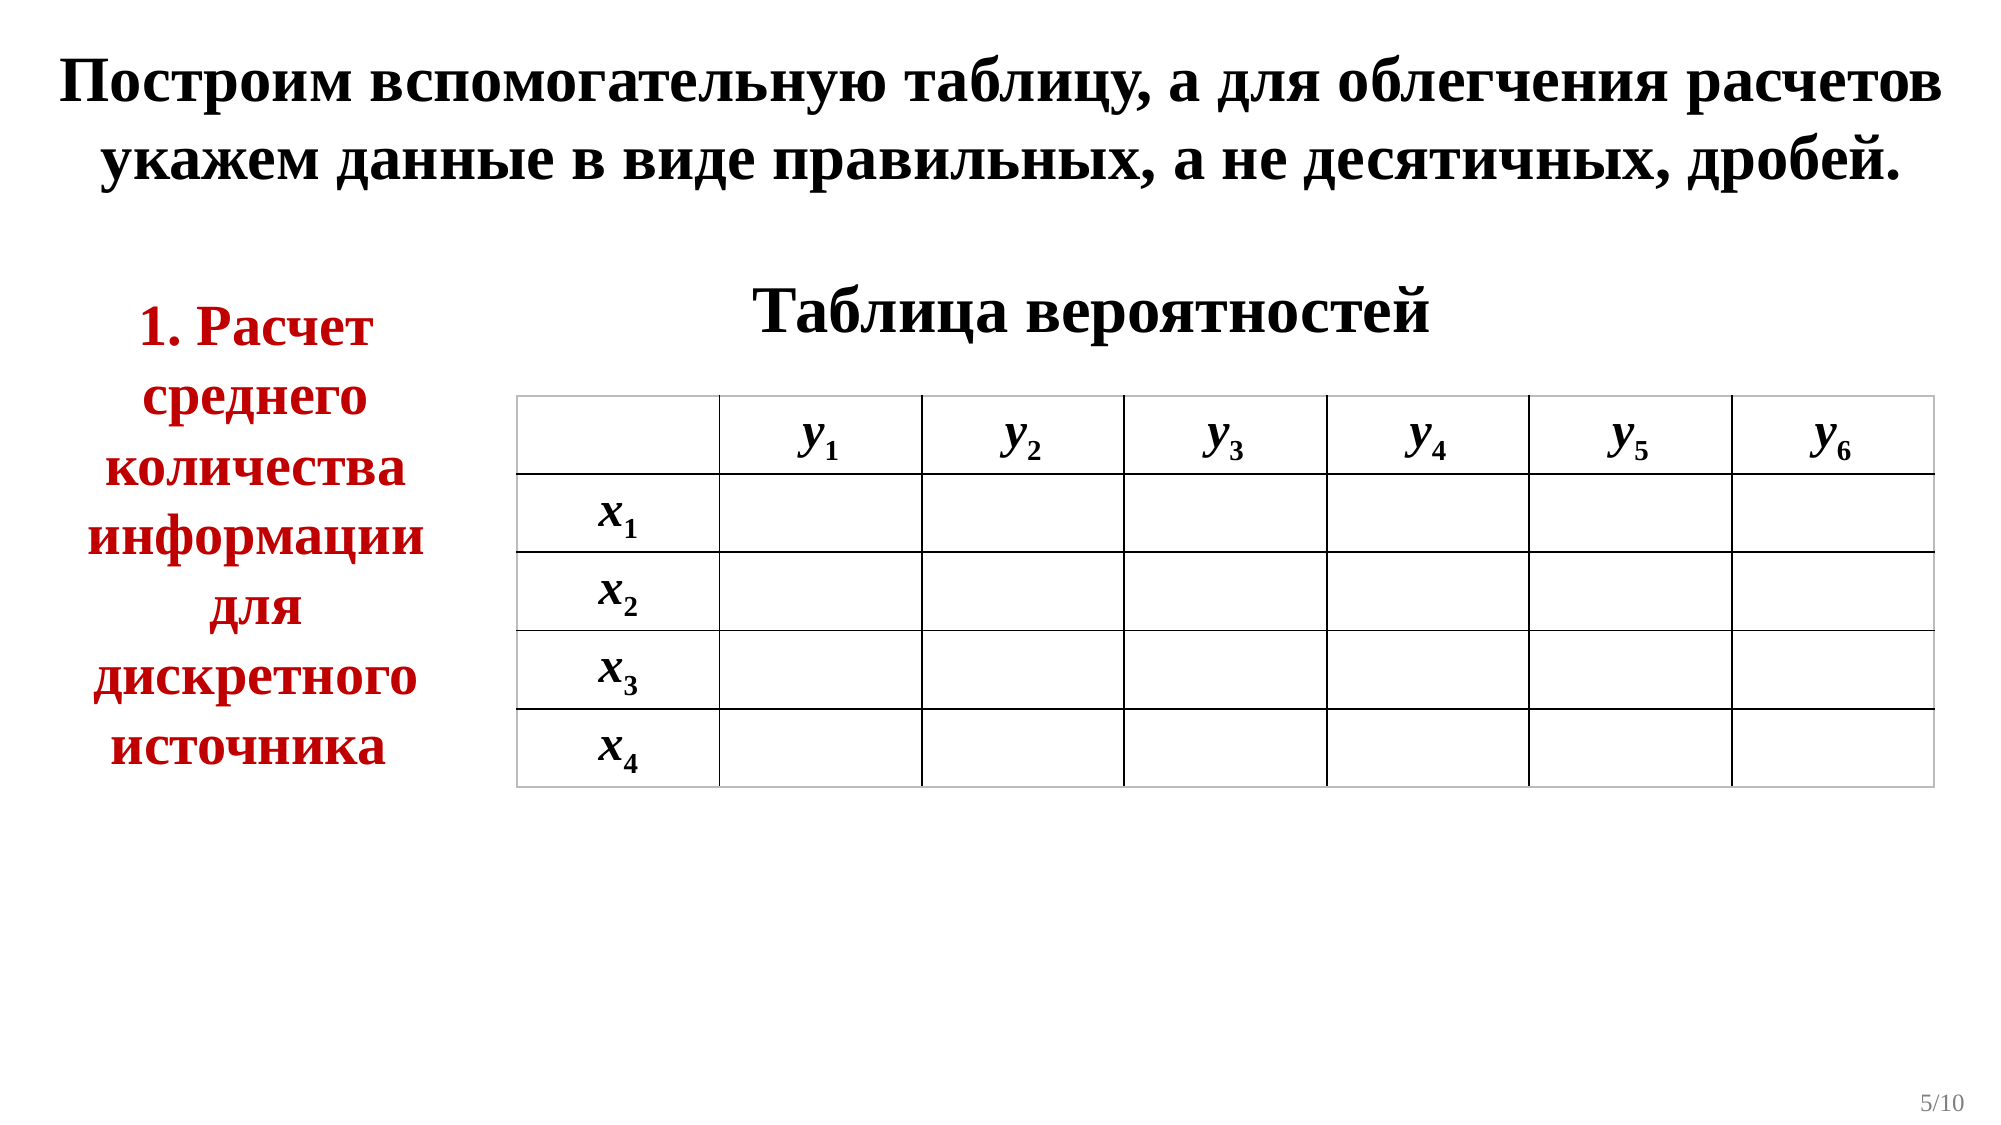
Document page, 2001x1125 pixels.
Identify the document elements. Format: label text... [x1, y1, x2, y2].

text_box 1. Расчет среднего количества информации для дискретного источника [56, 279, 456, 784]
title Построим вспомогательную таблицу, а для облегчения расчетов укажем данные в виде правильных, а не десятичных, дробей. [28, 24, 1978, 205]
